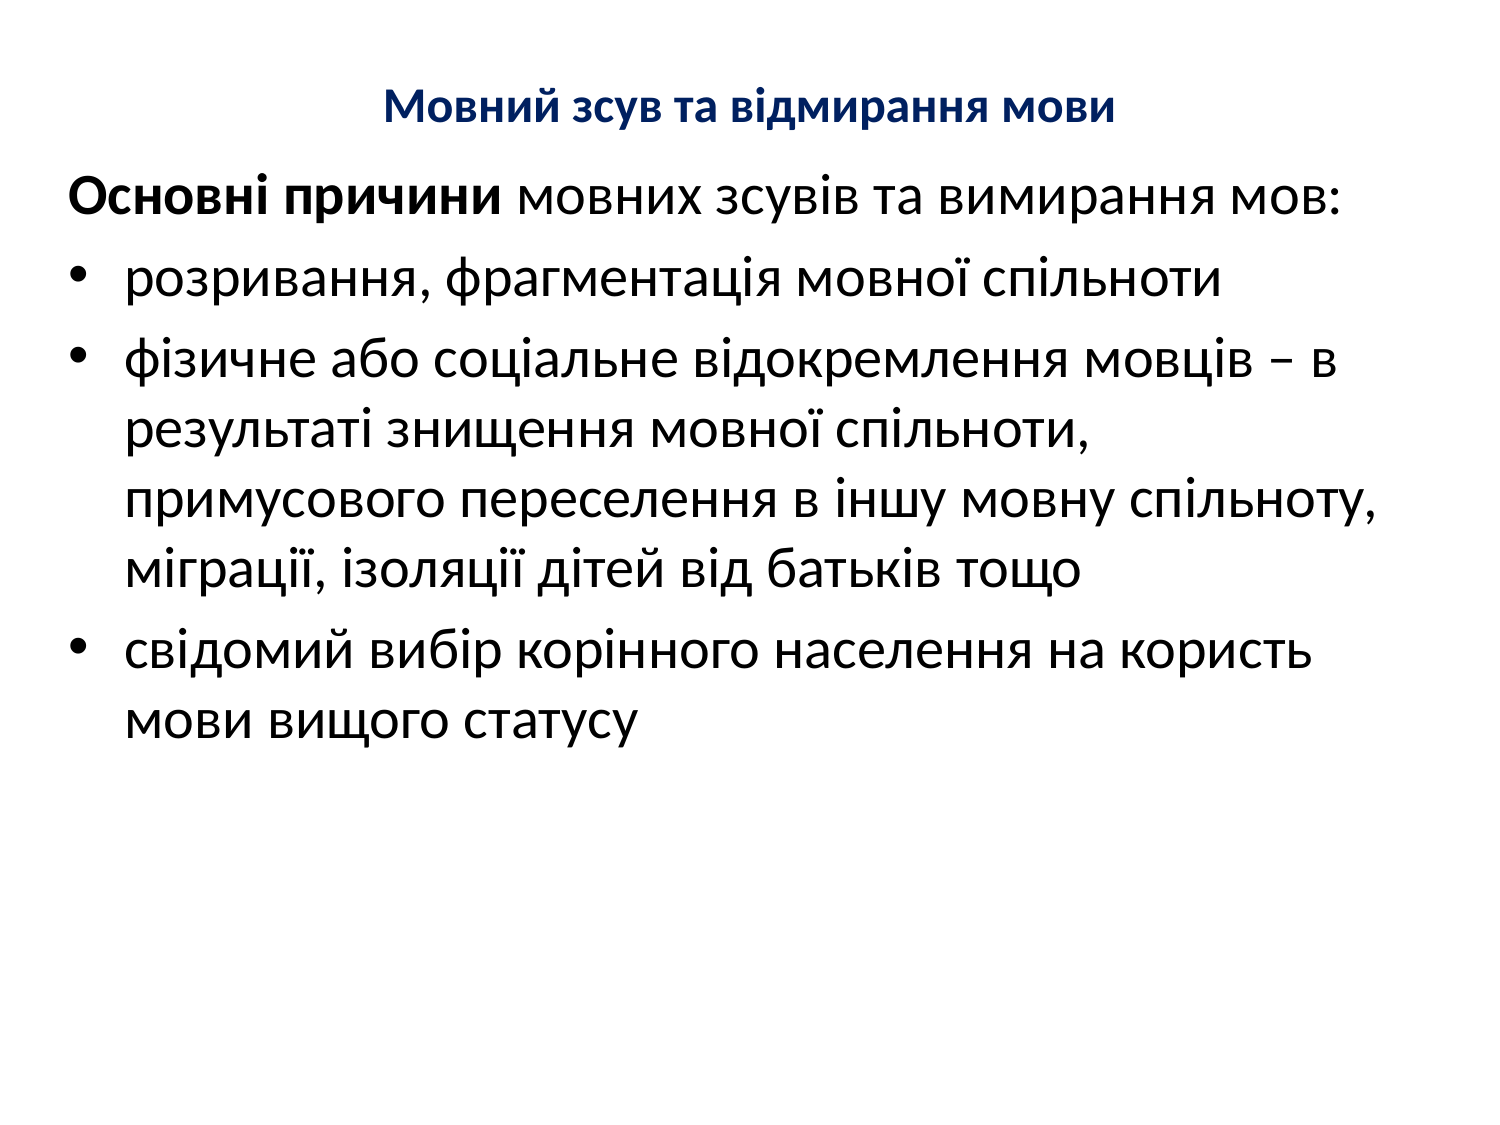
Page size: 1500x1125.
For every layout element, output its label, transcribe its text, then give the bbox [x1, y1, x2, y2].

list Основні причини мовних зсувів та вимирання мов: розривання, фрагментація мовної спільноти фізичне або соціальне відокремлення мовців – в результаті знищення мовної спільноти, примусового переселення в іншу мовну спільноту, міграції, ізоляції дітей від батьків тощо свідомий вибір корінного населення на користь мови вищого статусу [53, 149, 1404, 982]
title Мовний зсув та відмирання мови [75, 45, 1425, 161]
